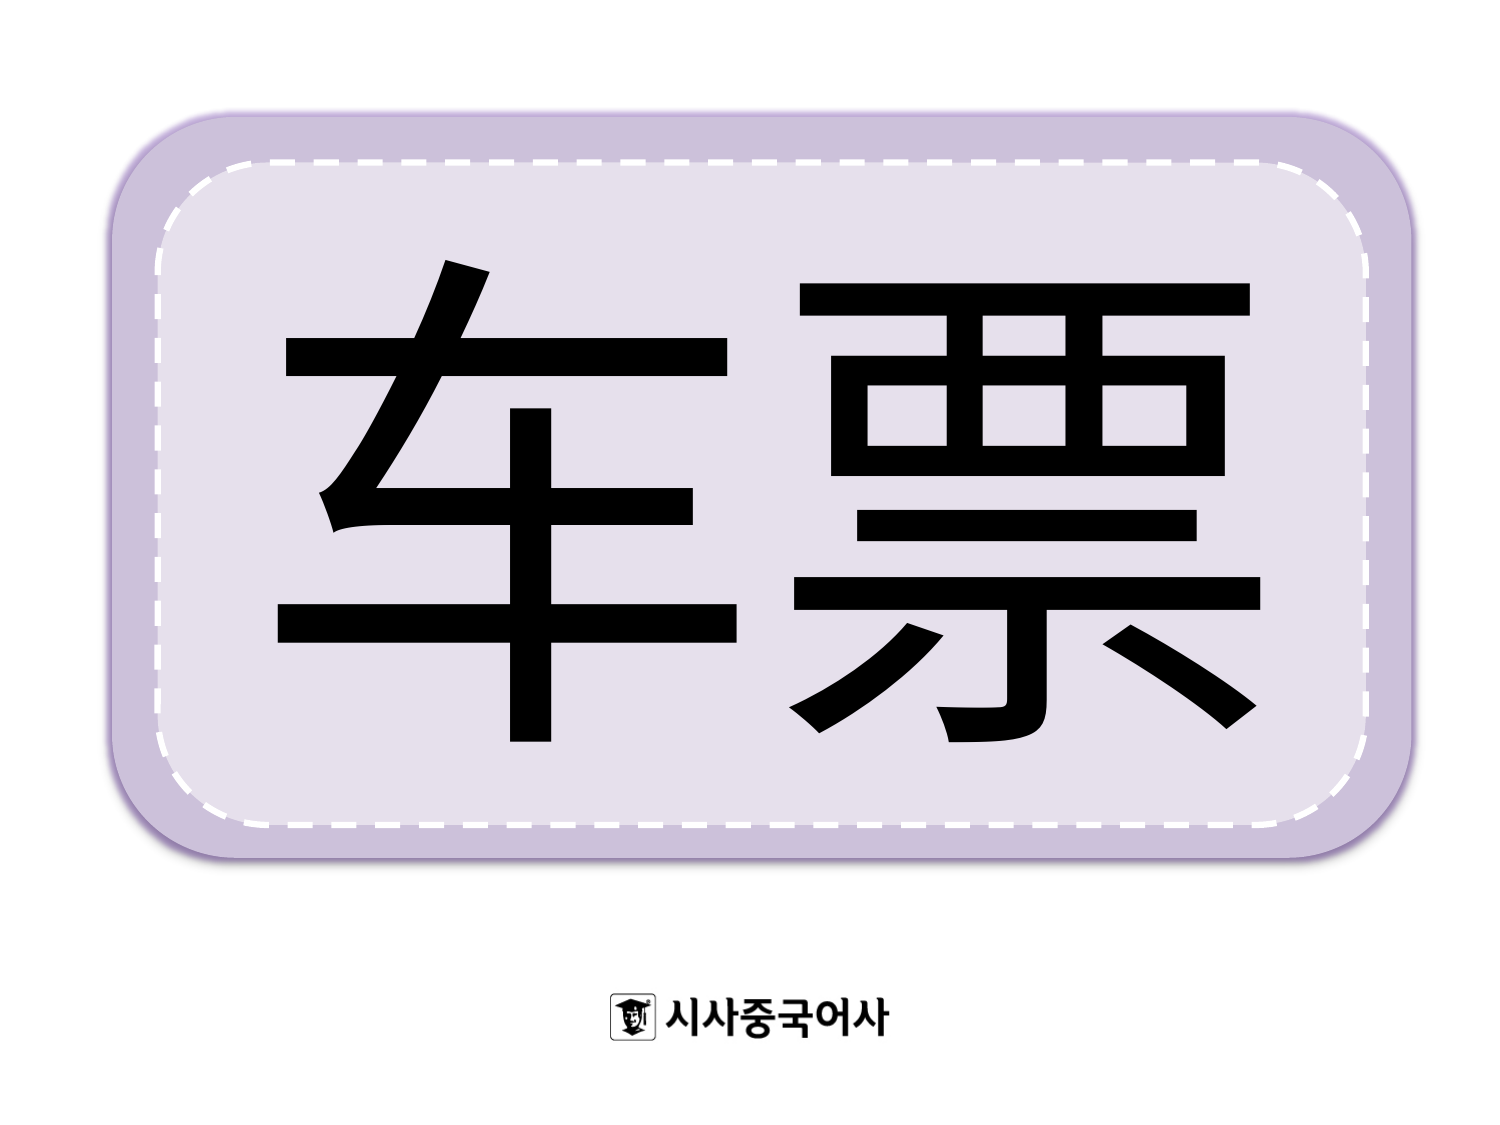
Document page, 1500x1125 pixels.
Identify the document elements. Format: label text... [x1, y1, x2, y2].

text_box 车票 [162, 160, 1371, 824]
picture [602, 987, 898, 1047]
